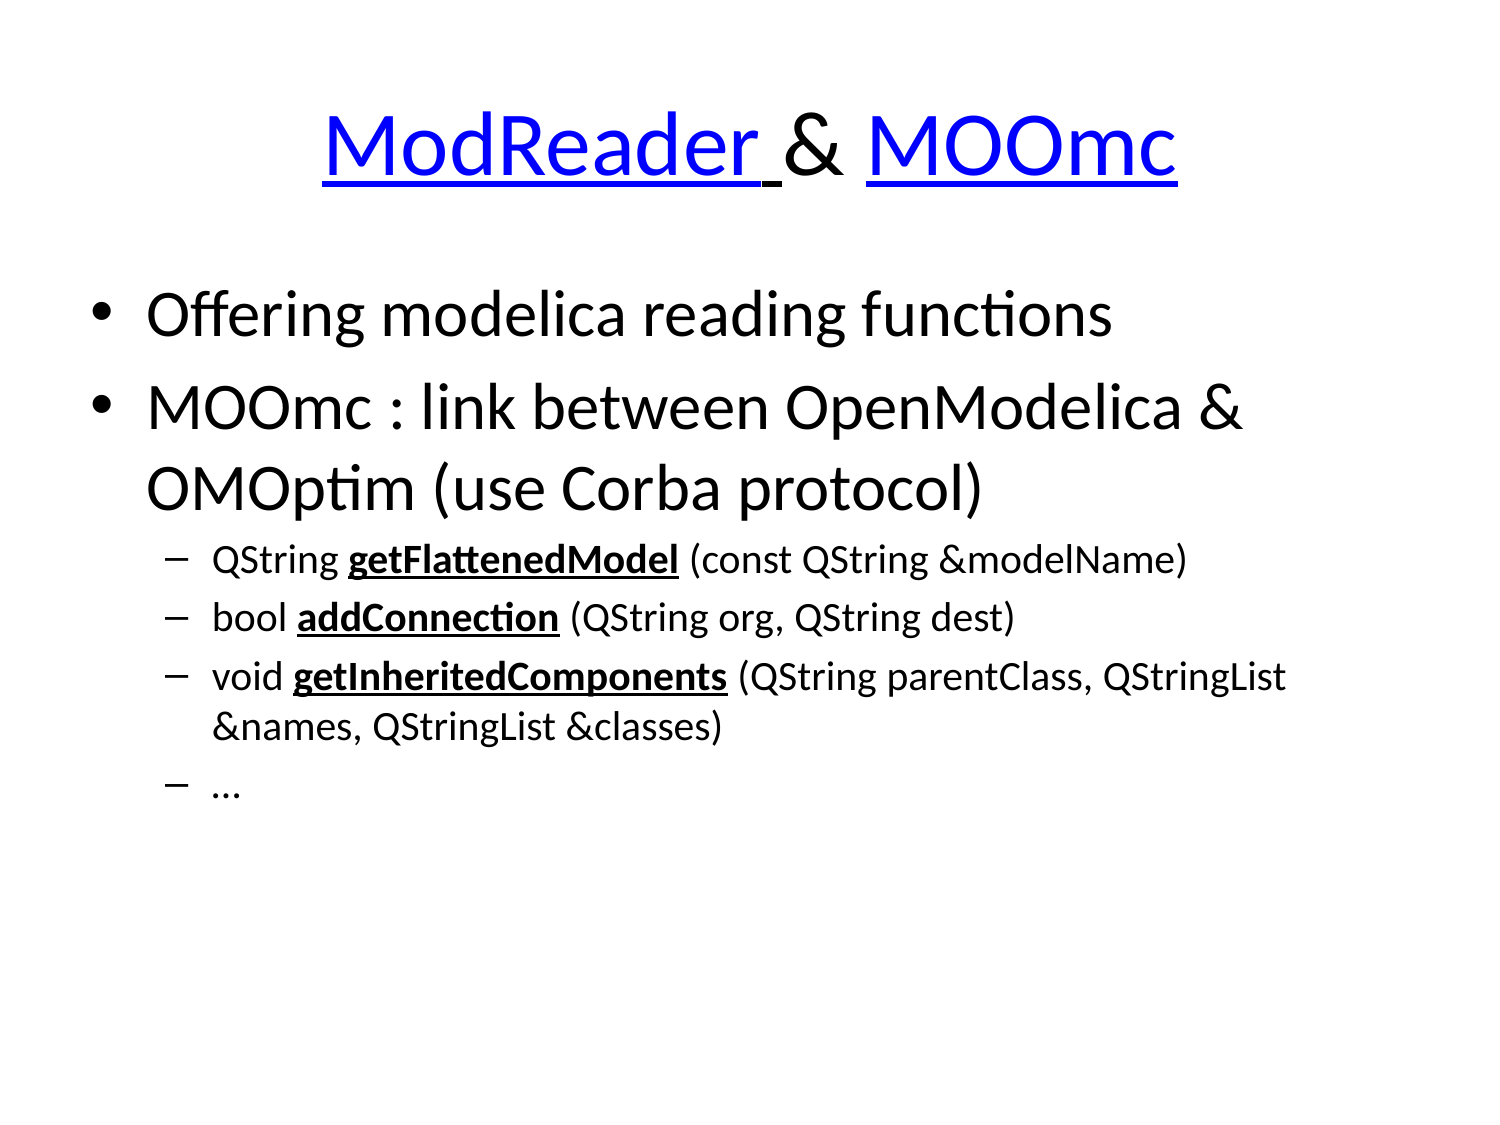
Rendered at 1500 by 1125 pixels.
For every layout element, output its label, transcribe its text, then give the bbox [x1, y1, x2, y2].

list Offering modelica reading functions MOOmc : link between OpenModelica & OMOptim (use Corba protocol) QString getFlattenedModel (const QString &modelName) bool addConnection (QString org, QString dest) void getInheritedComponents (QString parentClass, QStringList &names, QStringList &classes) … [75, 262, 1425, 1005]
title ModReader & MOOmc [75, 45, 1425, 233]
